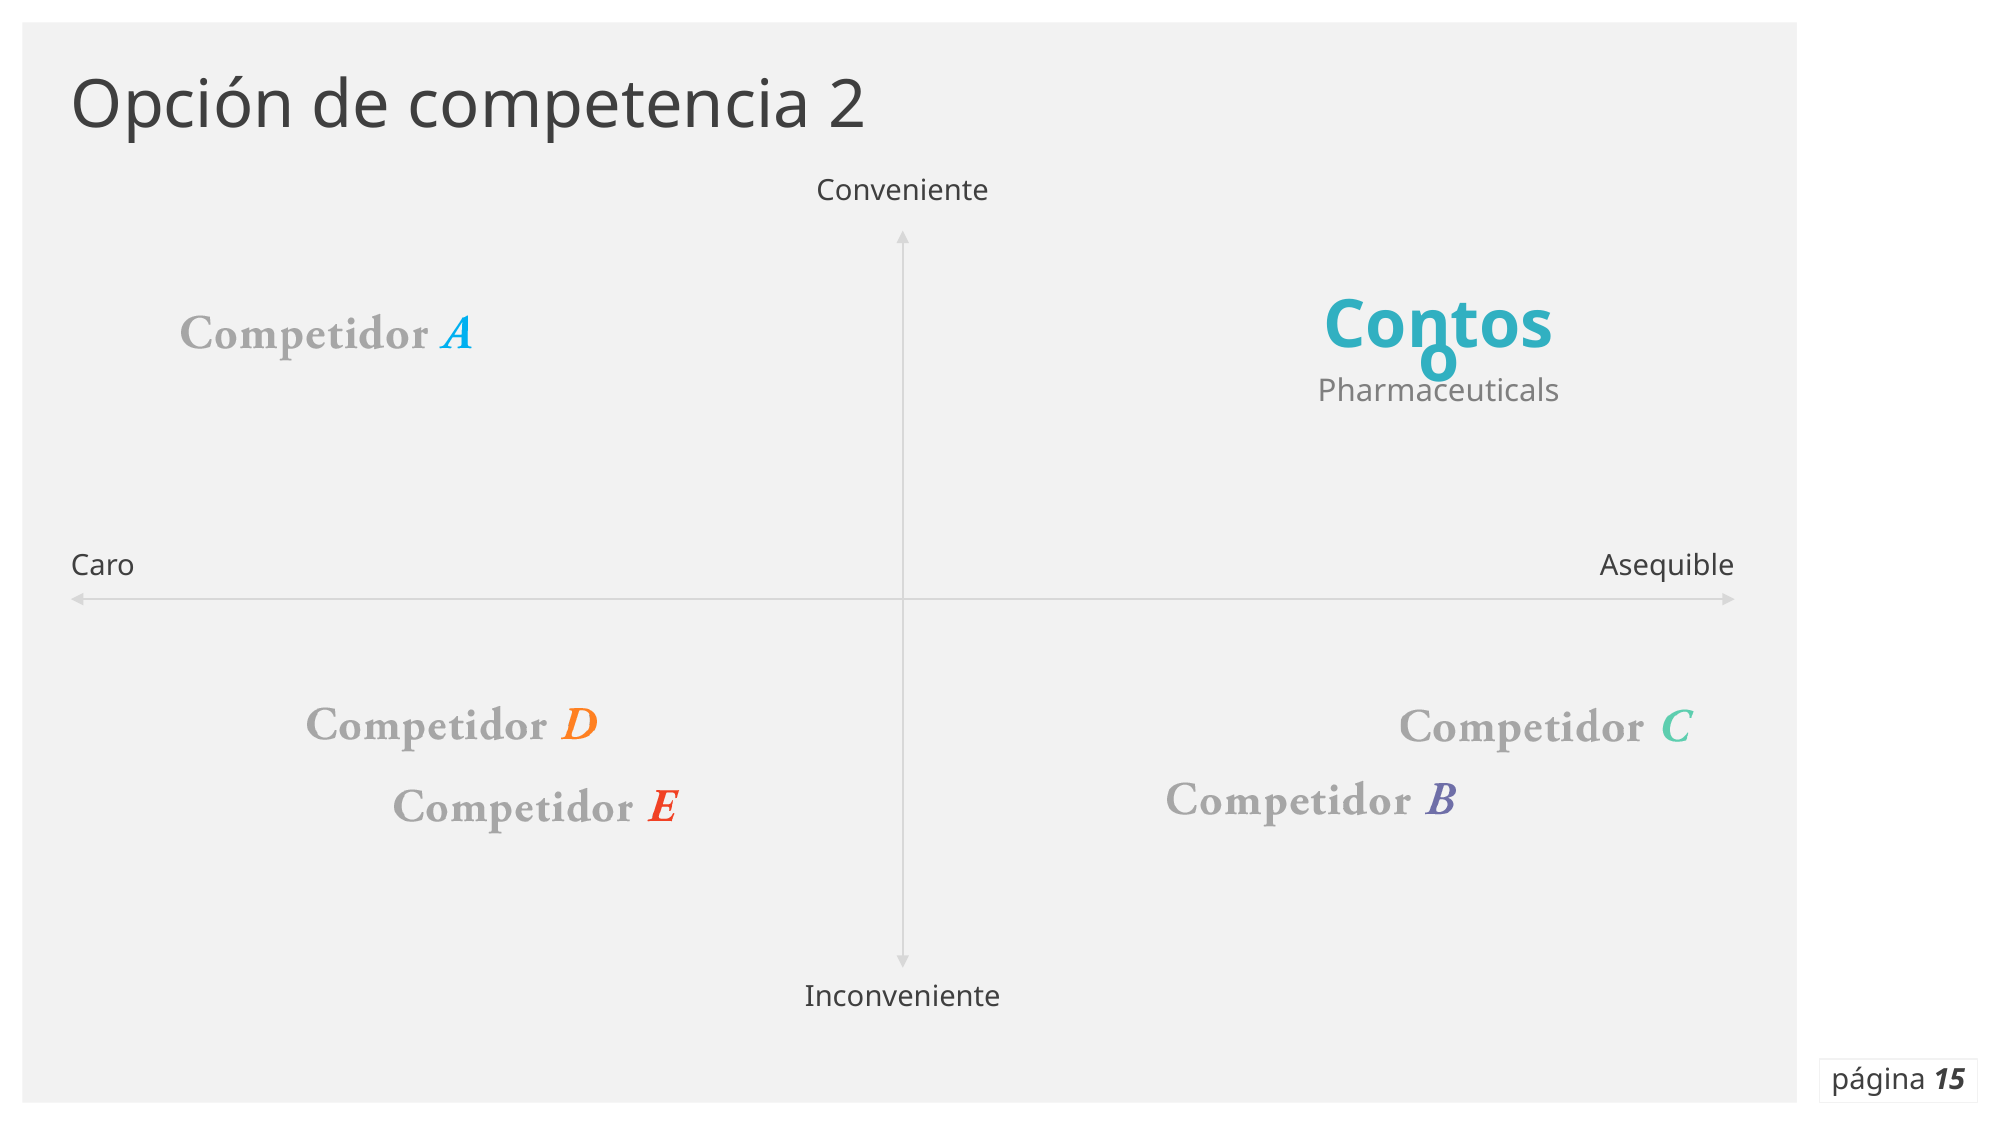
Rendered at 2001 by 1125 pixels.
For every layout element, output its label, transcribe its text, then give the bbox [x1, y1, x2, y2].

text_box Contoso Pharmaceuticals [1309, 296, 1569, 381]
list Inconveniente [740, 981, 1066, 1023]
title Opción de competencia 2 [70, 70, 1735, 142]
list Conveniente [740, 175, 1066, 217]
picture [148, 285, 498, 391]
picture [1134, 681, 1719, 858]
list Caro [70, 550, 396, 592]
slide_number página ‹#› [1819, 1058, 1978, 1103]
list Asequible [1410, 550, 1735, 592]
picture [276, 680, 714, 864]
